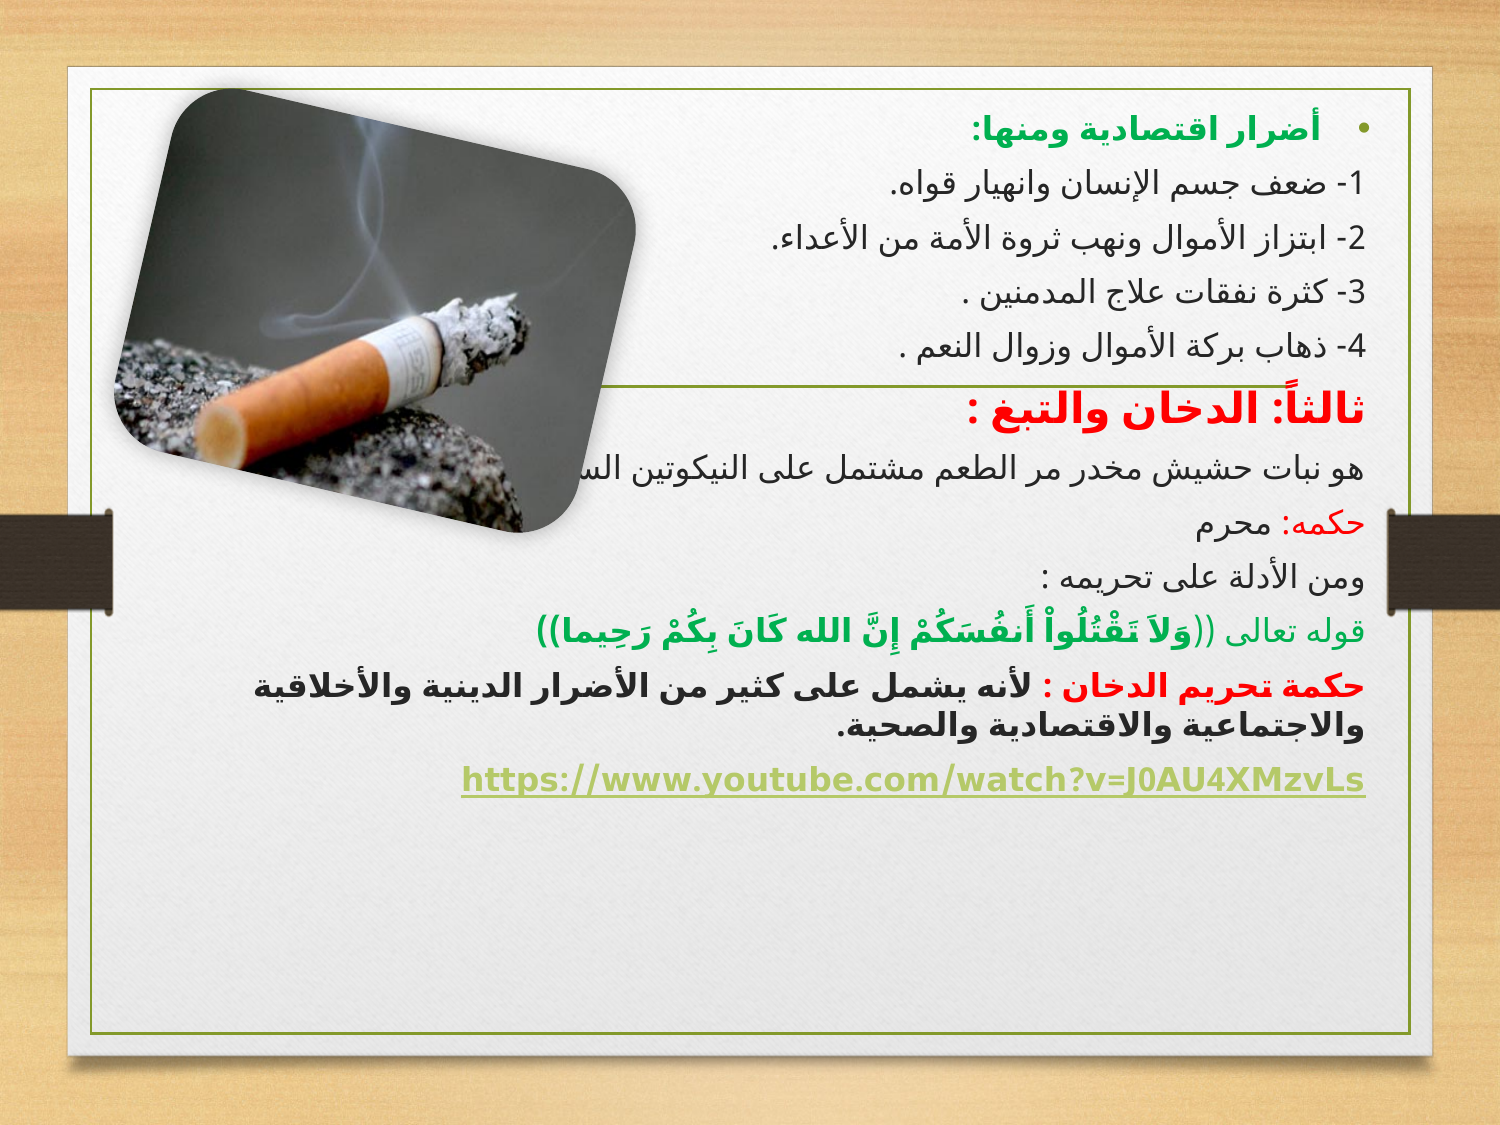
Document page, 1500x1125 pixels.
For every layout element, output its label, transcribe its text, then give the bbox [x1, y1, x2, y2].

picture [0, 0, 1500, 1125]
list أضرار اقتصادية ومنها: 1- ضعف جسم الإنسان وانهيار قواه. 2- ابتزاز الأموال ونهب ثروة الأمة من الأعداء. 3- كثرة نفقات علاج المدمنين . 4- ذهاب بركة الأموال وزوال النعم . ثالثاً: الدخان والتبغ : هو نبات حشيش مخدر مر الطعم مشتمل على النيكوتين السام . حكمه: محرم ومن الأدلة على تحريمه : قوله تعالى ((وَلاَ تَقْتُلُواْ أَنفُسَكُمْ إِنَّ الله كَانَ بِكُمْ رَحِيما)) حكمة تحريم الدخان : لأنه يشمل على كثير من الأضرار الدينية والأخلاقية والاجتماعية والاقتصادية والصحية. https://www.youtube.com/watch?v=J0AU4XMzvLs [87, 99, 1382, 817]
